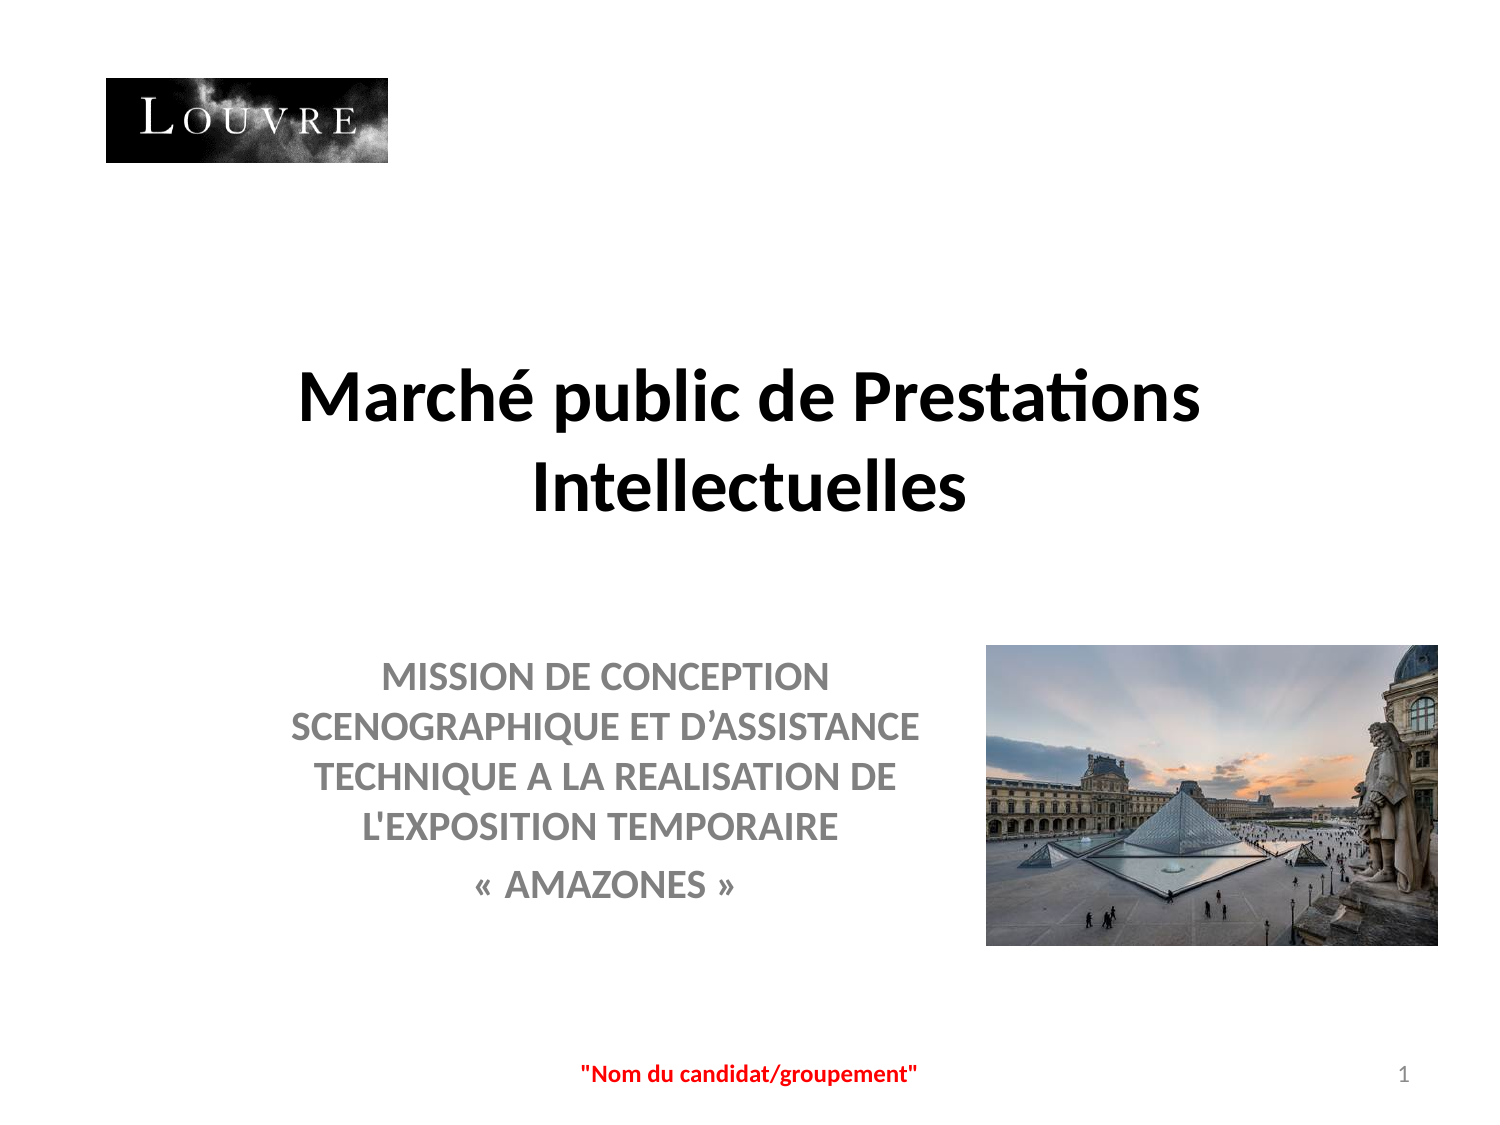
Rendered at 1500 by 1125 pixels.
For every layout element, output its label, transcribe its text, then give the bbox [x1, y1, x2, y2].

picture [985, 644, 1438, 946]
picture [106, 77, 389, 163]
text_box MISSION DE CONCEPTION SCENOGRAPHIQUE ET D’ASSISTANCE TECHNIQUE A LA REALISATION DE L'EXPOSITION TEMPORAIRE « AMAZONES » [224, 582, 987, 946]
slide_number 1 [1074, 1042, 1425, 1103]
footer "Nom du candidat/groupement" [512, 1042, 988, 1103]
text_box Marché public de Prestations Intellectuelles [112, 315, 1388, 557]
